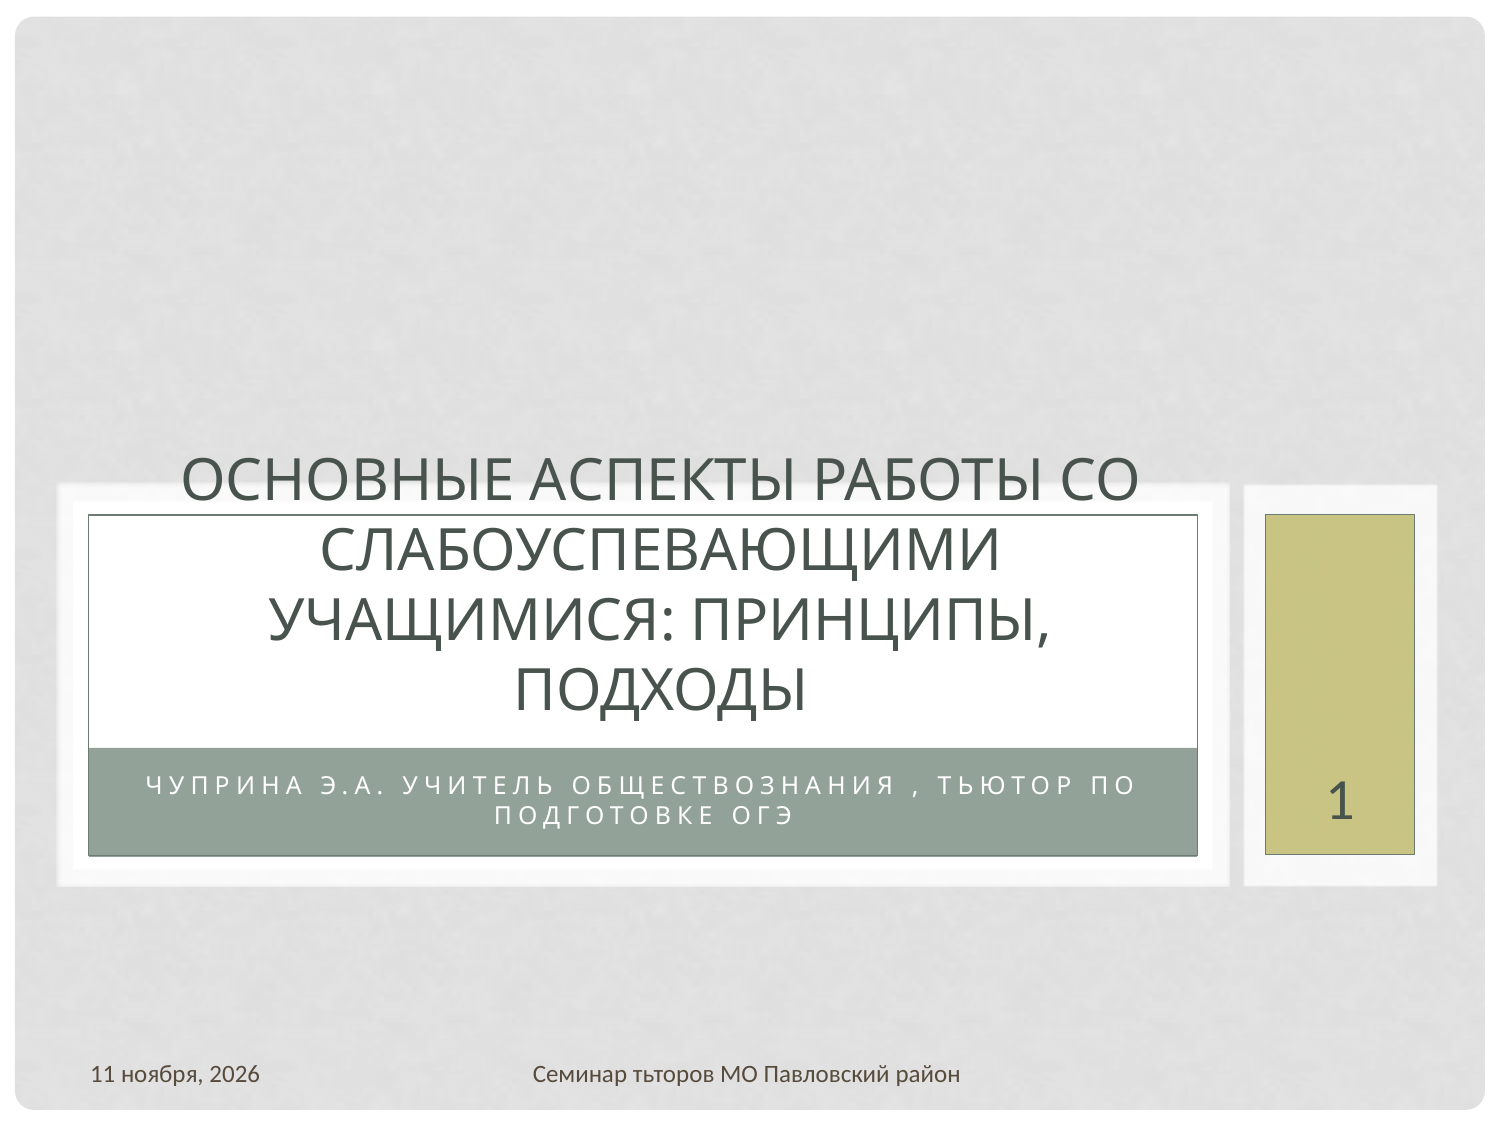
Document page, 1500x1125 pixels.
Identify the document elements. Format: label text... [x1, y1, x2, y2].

footer Семинар тьторов МО Павловский район [512, 1042, 988, 1103]
subtitle Чуприна Э.А. Учитель обществознания , тьютор по подготовке ОГЭ [105, 762, 1181, 838]
slide_number 1 [1277, 758, 1403, 834]
title Основные аспекты работы со слабоуспевающими учащимися: принципы, подходы [99, 350, 1223, 730]
slide_number Август 19 [75, 1042, 425, 1103]
